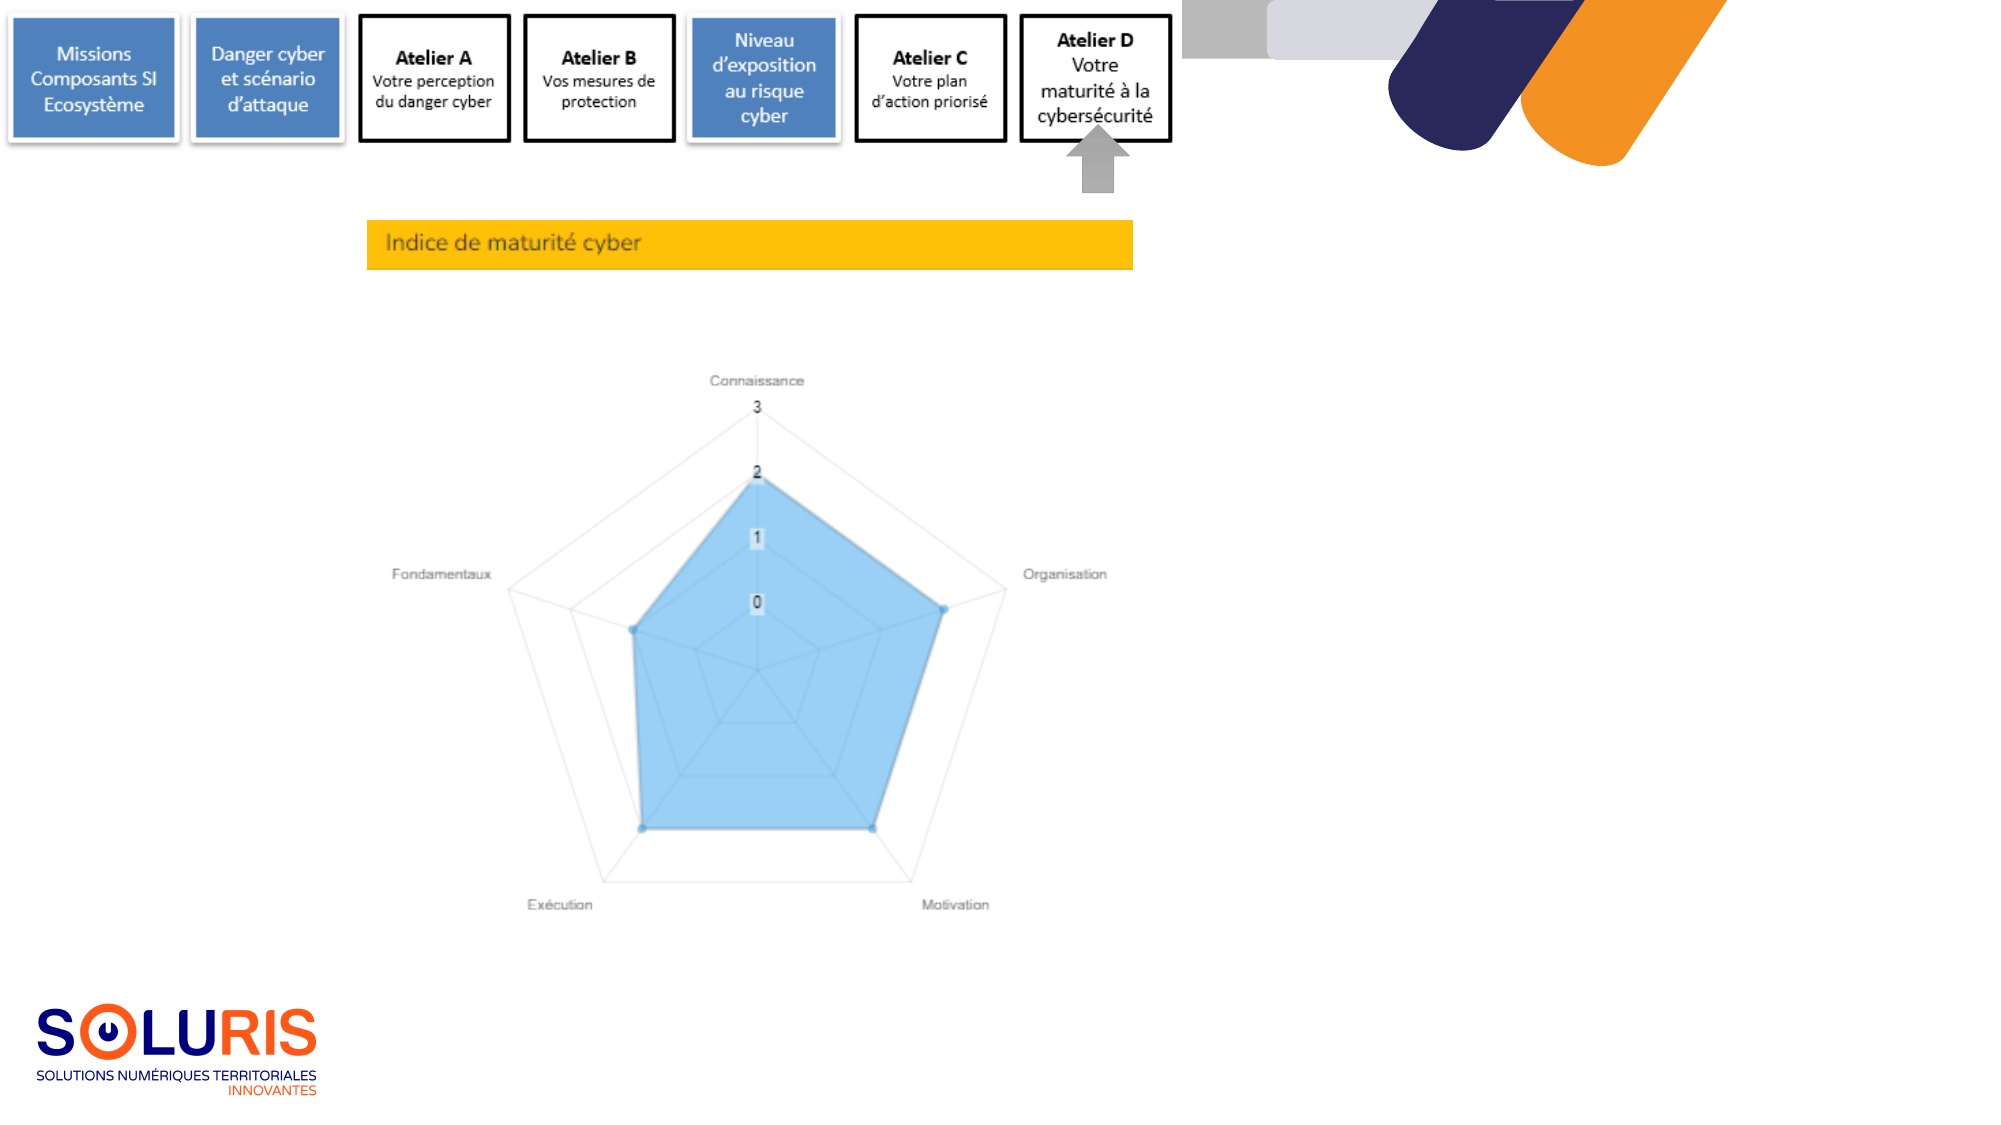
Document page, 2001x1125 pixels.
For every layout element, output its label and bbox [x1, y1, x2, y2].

text_box [1065, 154, 1131, 194]
picture [30, 995, 322, 1105]
picture [367, 220, 1133, 1044]
picture [0, 0, 1182, 154]
